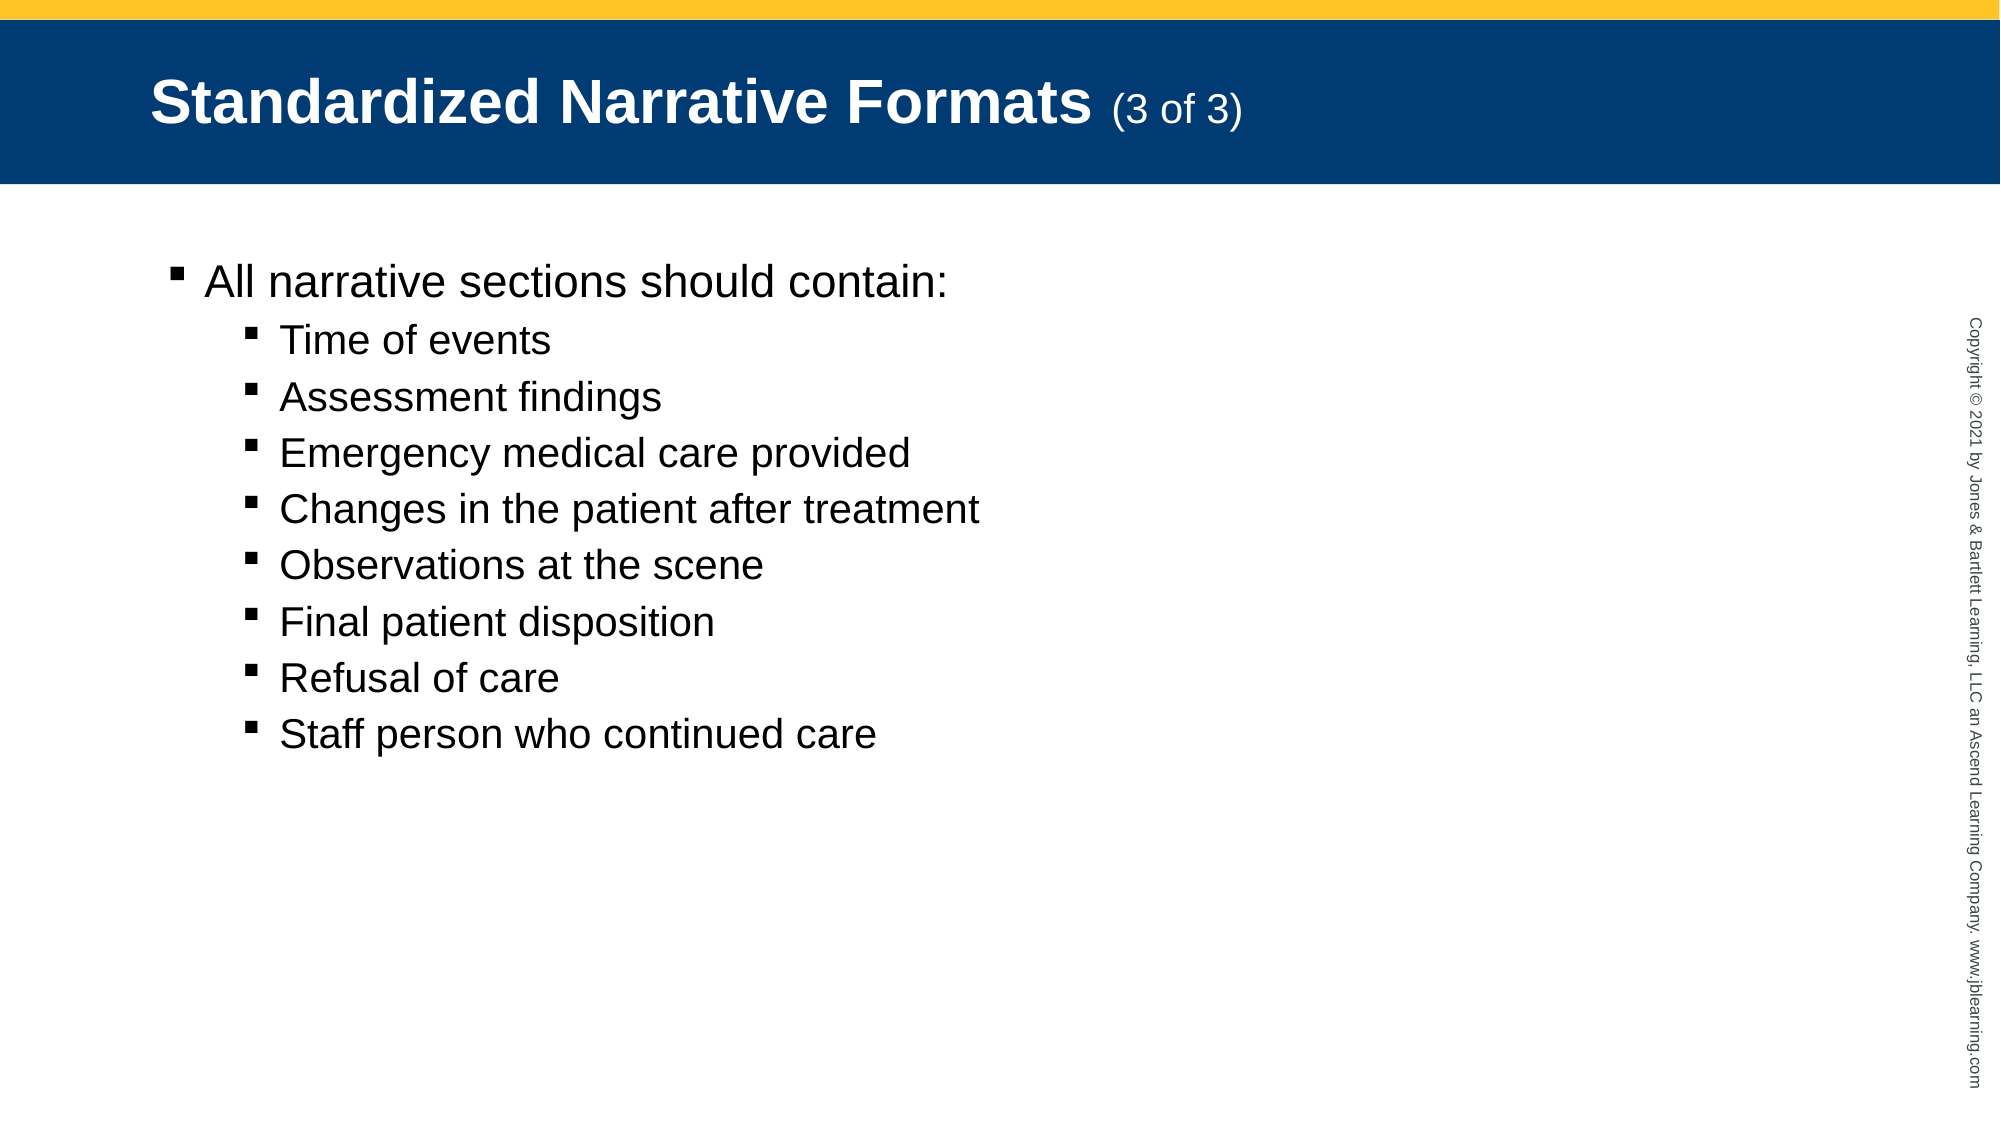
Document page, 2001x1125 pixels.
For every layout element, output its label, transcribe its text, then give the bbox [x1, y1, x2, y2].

list All narrative sections should contain: Time of events Assessment findings Emergency medical care provided Changes in the patient after treatment Observations at the scene Final patient disposition Refusal of care Staff person who continued care [151, 244, 1840, 1016]
title Standardized Narrative Formats (3 of 3) [0, 19, 2000, 185]
